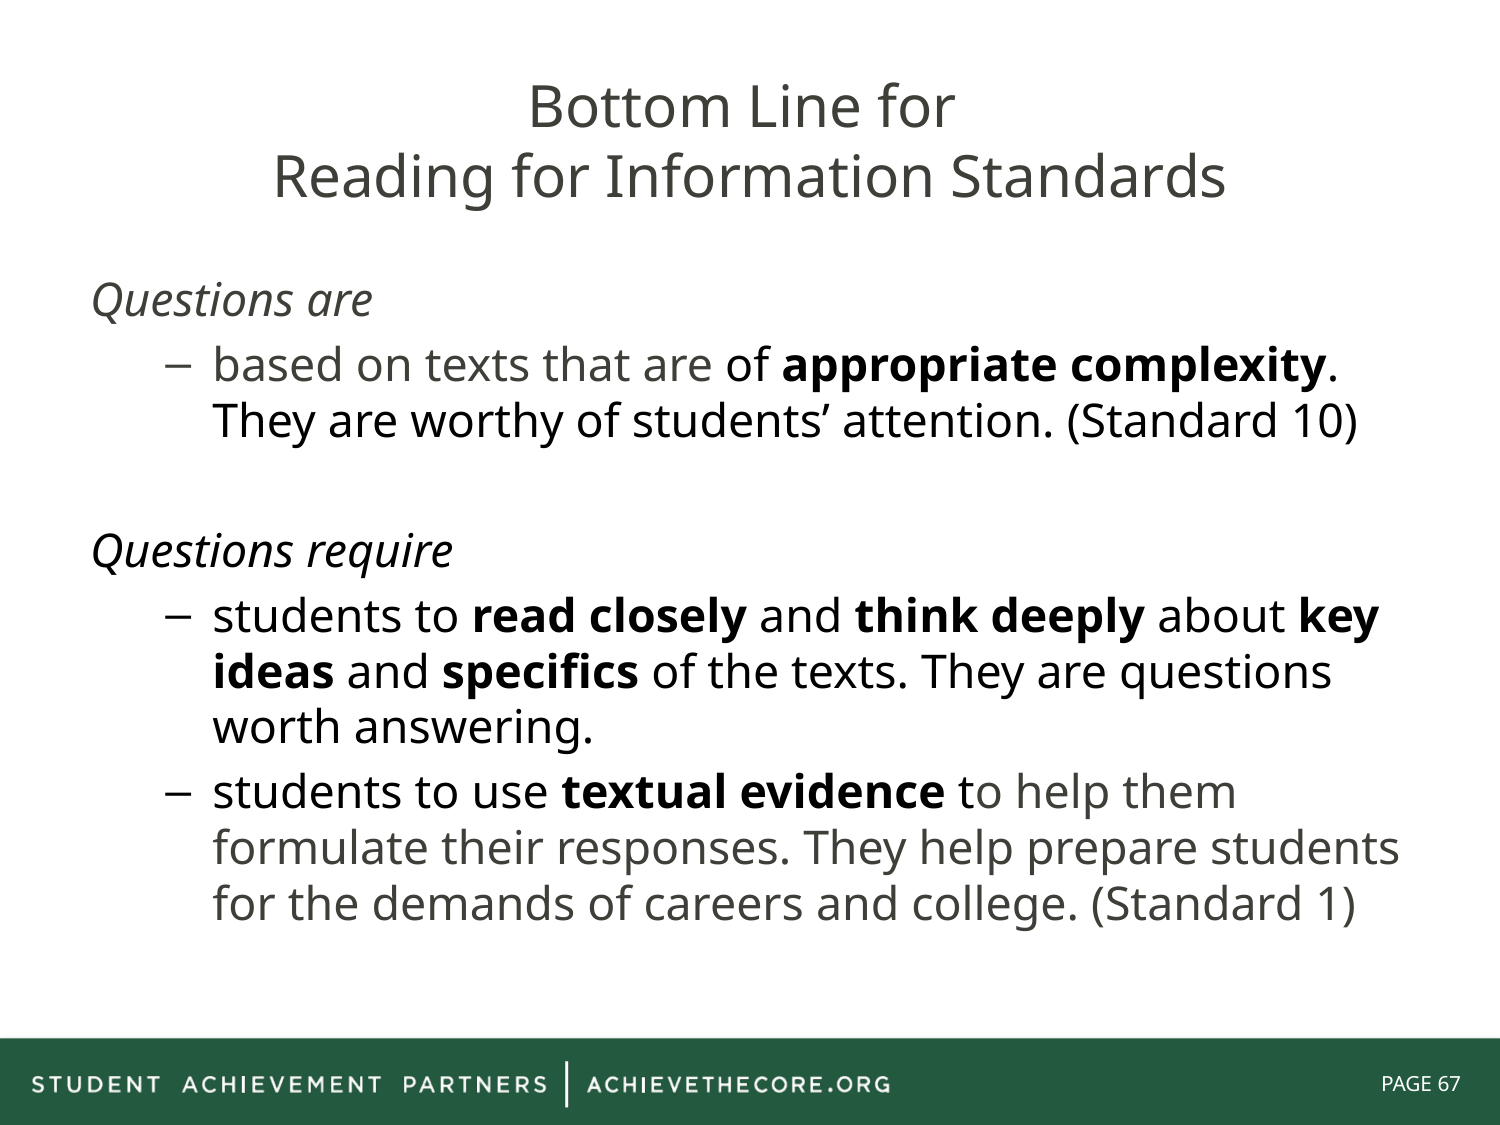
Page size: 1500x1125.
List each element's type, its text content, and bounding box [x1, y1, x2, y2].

title Bottom Line for Reading for Information Standards [75, 45, 1425, 233]
list Questions are based on texts that are of appropriate complexity. They are worthy of students’ attention. (Standard 10) Questions require students to read closely and think deeply about key ideas and specifics of the texts. They are questions worth answering. students to use textual evidence to help them formulate their responses. They help prepare students for the demands of careers and college. (Standard 1) [75, 262, 1425, 1005]
